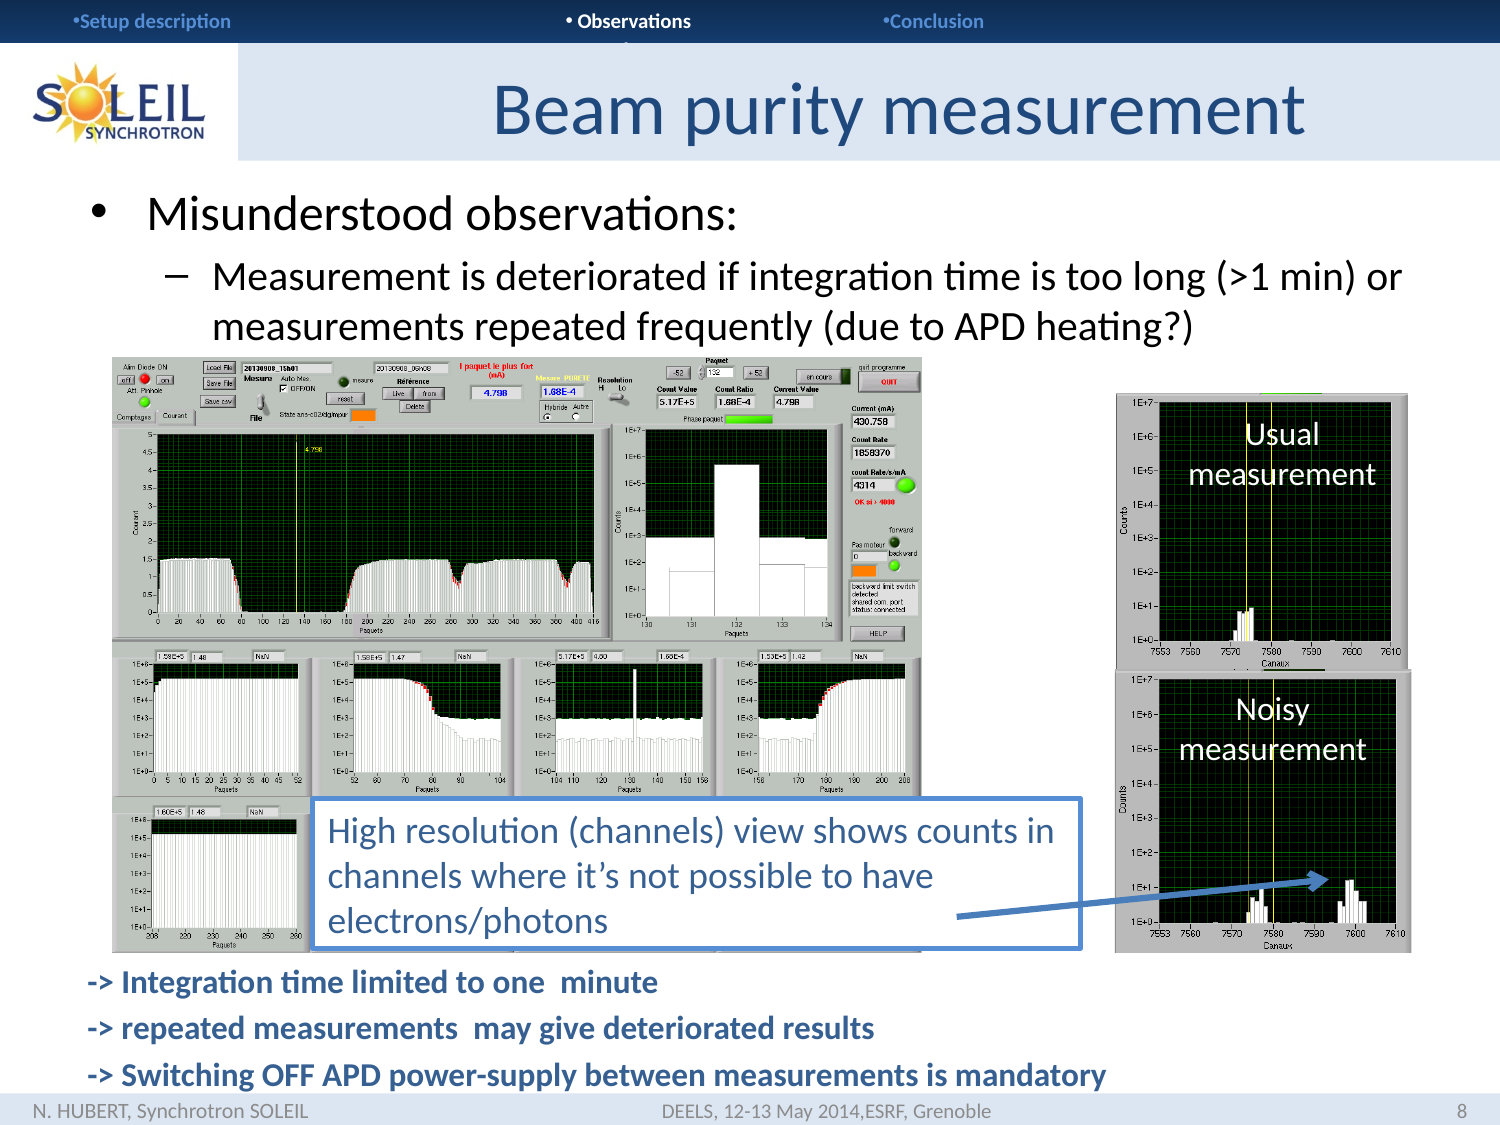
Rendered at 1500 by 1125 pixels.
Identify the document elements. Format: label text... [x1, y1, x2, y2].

picture [1114, 393, 1412, 953]
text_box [956, 879, 1330, 918]
picture [111, 356, 922, 953]
footer DEELS, 12-13 May 2014,ESRF, Grenoble [383, 1095, 1270, 1125]
text_box -> Integration time limited to one minute -> repeated measurements may give deteriorated results -> Switching OFF APD power-supply between measurements is mandatory [28, 952, 1143, 1012]
slide_number N. HUBERT, Synchrotron SOLEIL [17, 1095, 383, 1125]
text_box High resolution (channels) view shows counts in channels where it’s not possible to have electrons/photons [927, 798, 1081, 949]
picture [1, 43, 238, 161]
title Beam purity measurement [301, 42, 1499, 166]
slide_number 8 [1411, 1093, 1483, 1125]
list Misunderstood observations: Measurement is deteriorated if integration time is too long (>1 min) or measurements repeated frequently (due to APD heating?) [75, 172, 1425, 362]
